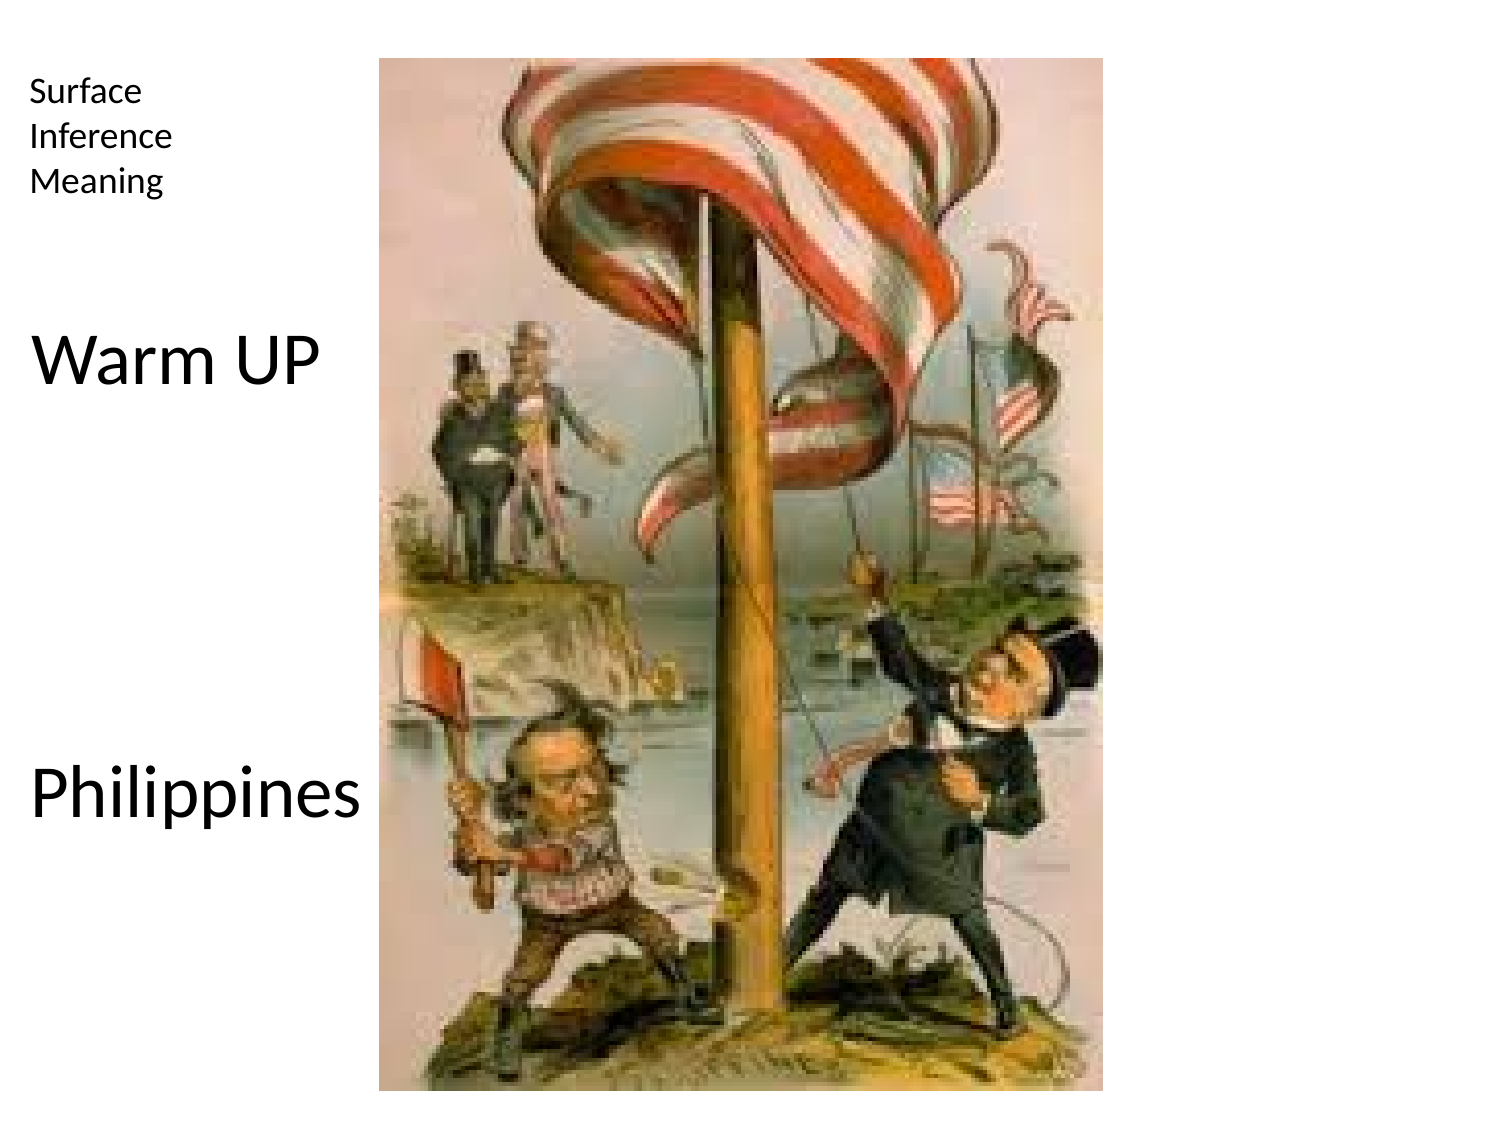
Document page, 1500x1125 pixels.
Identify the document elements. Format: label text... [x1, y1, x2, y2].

text_box Surface Inference Meaning [14, 58, 189, 208]
text_box Philippines [15, 735, 373, 841]
picture [378, 58, 1104, 1091]
text_box Warm UP [16, 302, 337, 407]
